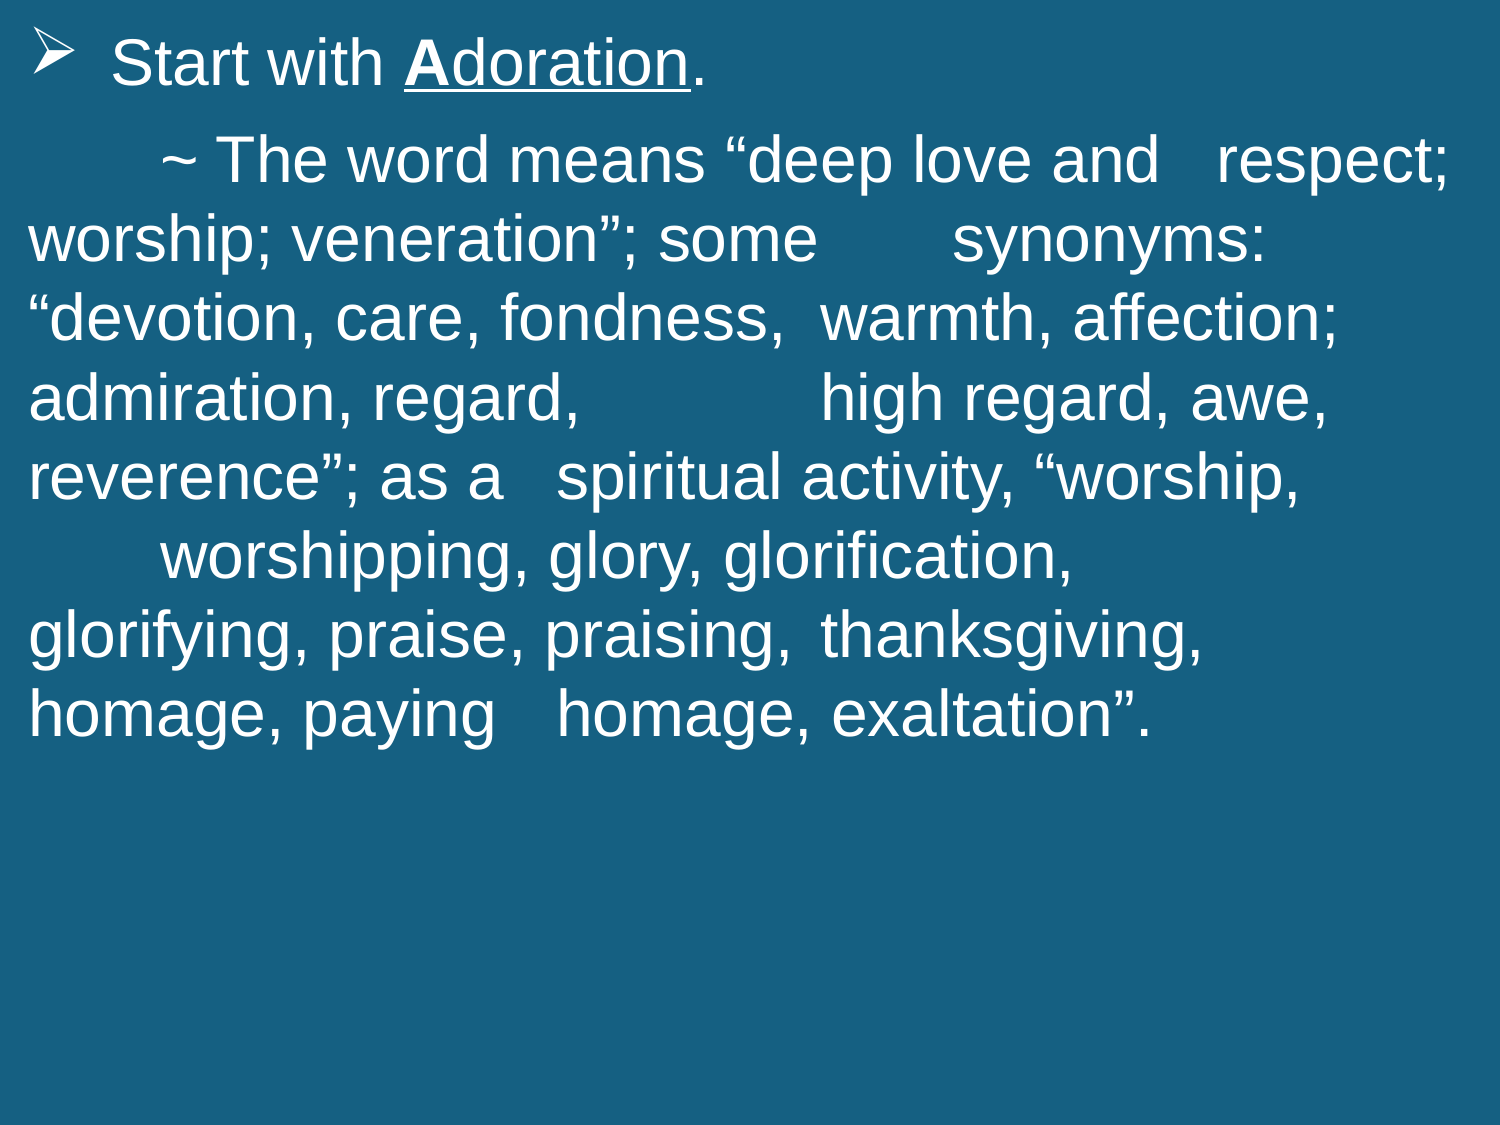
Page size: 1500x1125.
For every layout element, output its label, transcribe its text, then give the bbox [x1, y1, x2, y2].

subtitle Start with Adoration. ~ The word means “deep love and respect; worship; veneration”; some synonyms: “devotion, care, fondness, warmth, affection; admiration, regard, high regard, awe, reverence”; as a spiritual activity, “worship, worshipping, glory, glorification, glorifying, praise, praising, thanksgiving, homage, paying homage, exaltation”. [13, 11, 1490, 1111]
